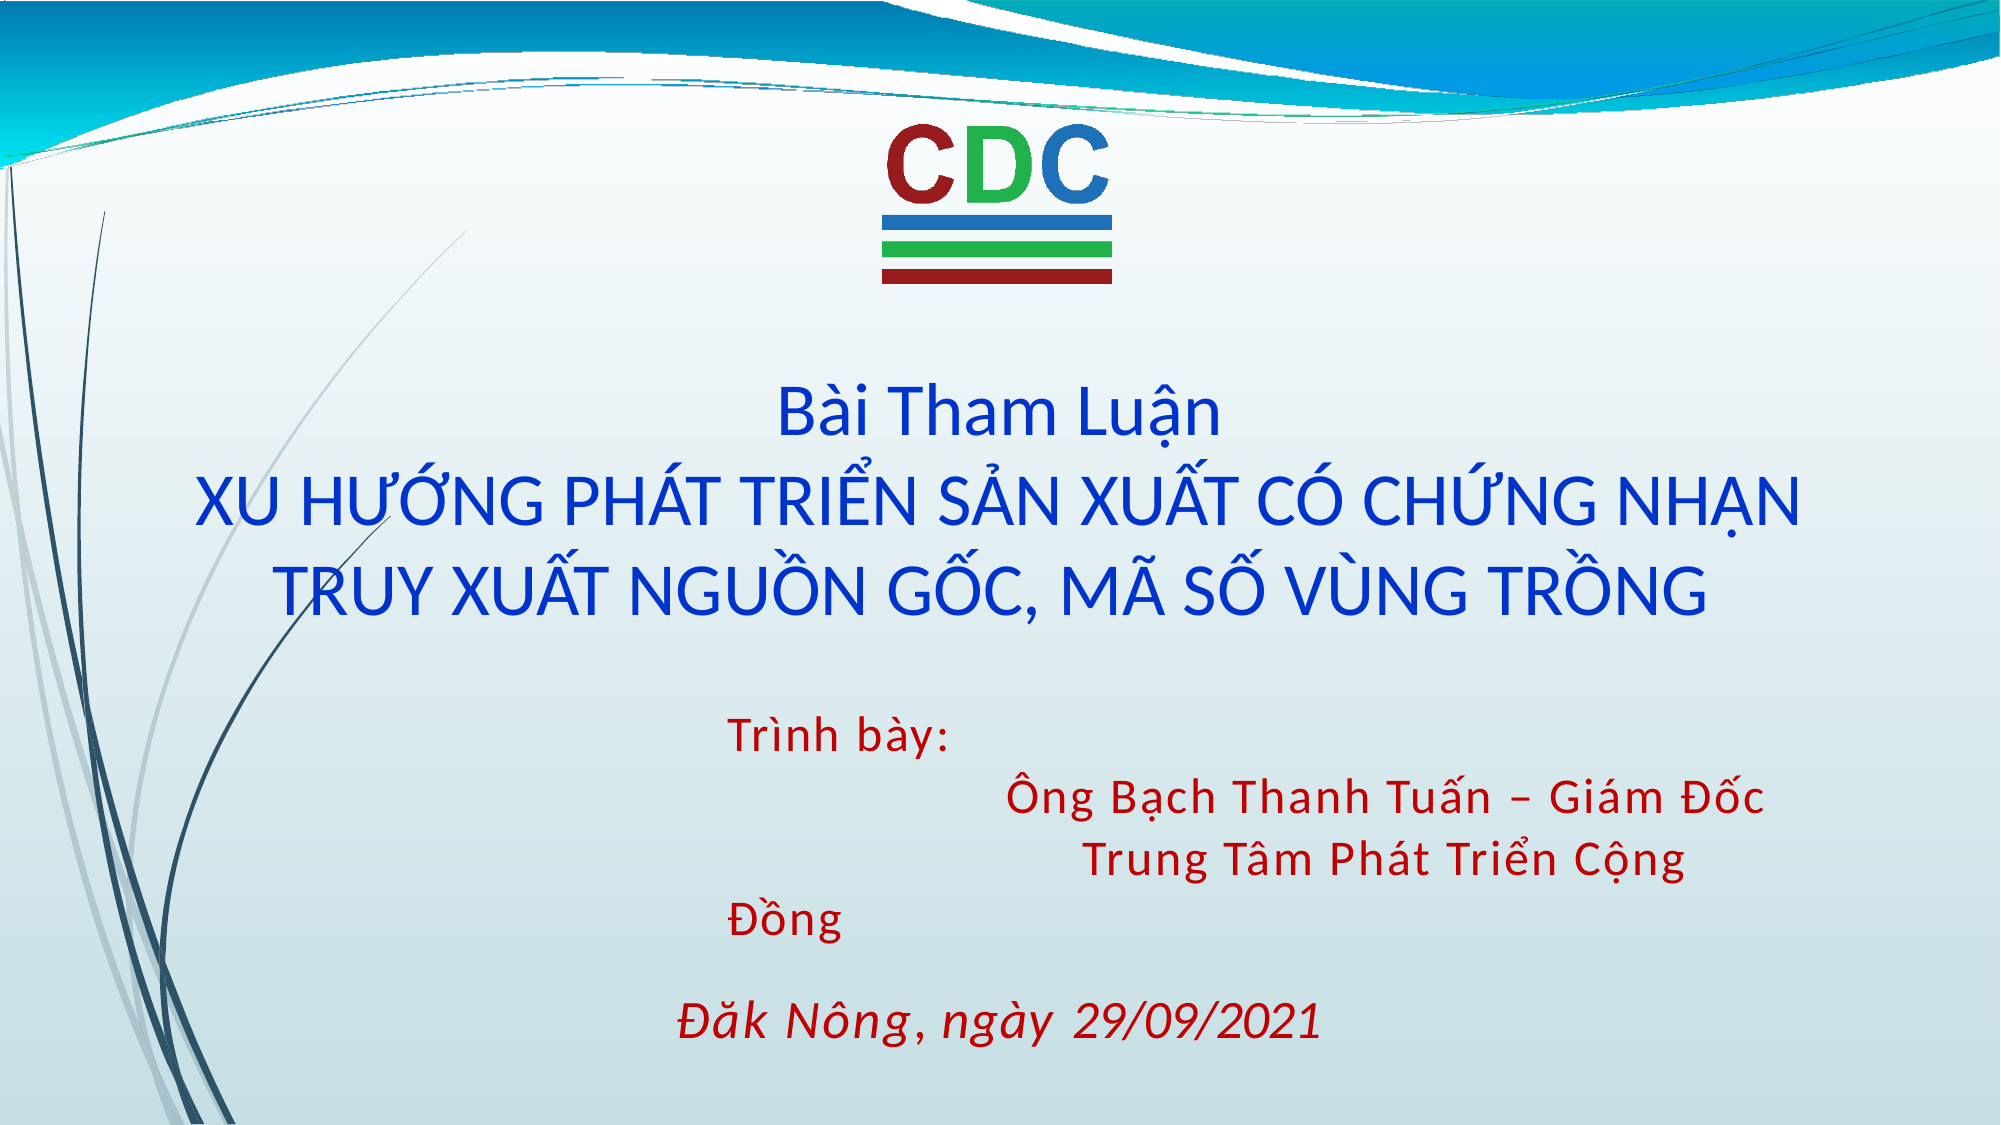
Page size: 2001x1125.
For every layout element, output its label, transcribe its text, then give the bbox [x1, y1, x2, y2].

text_box Đăk Nông, ngày 29/09/2021 [525, 982, 1471, 1050]
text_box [0, 0, 2000, 169]
text_box Bài Tham Luận XU HƯỚNG PHÁT TRIỂN SẢN XUẤT CÓ CHỨNG NHẬN TRUY XUẤT NGUỒN GỐC, MÃ SỐ VÙNG TRỒNG [109, 352, 1891, 638]
picture [882, 124, 1112, 284]
text_box Trình bày: Ông Bạch Thanh Tuấn – Giám Đốc Trung Tâm Phát Triển Cộng Đồng [724, 699, 1788, 946]
